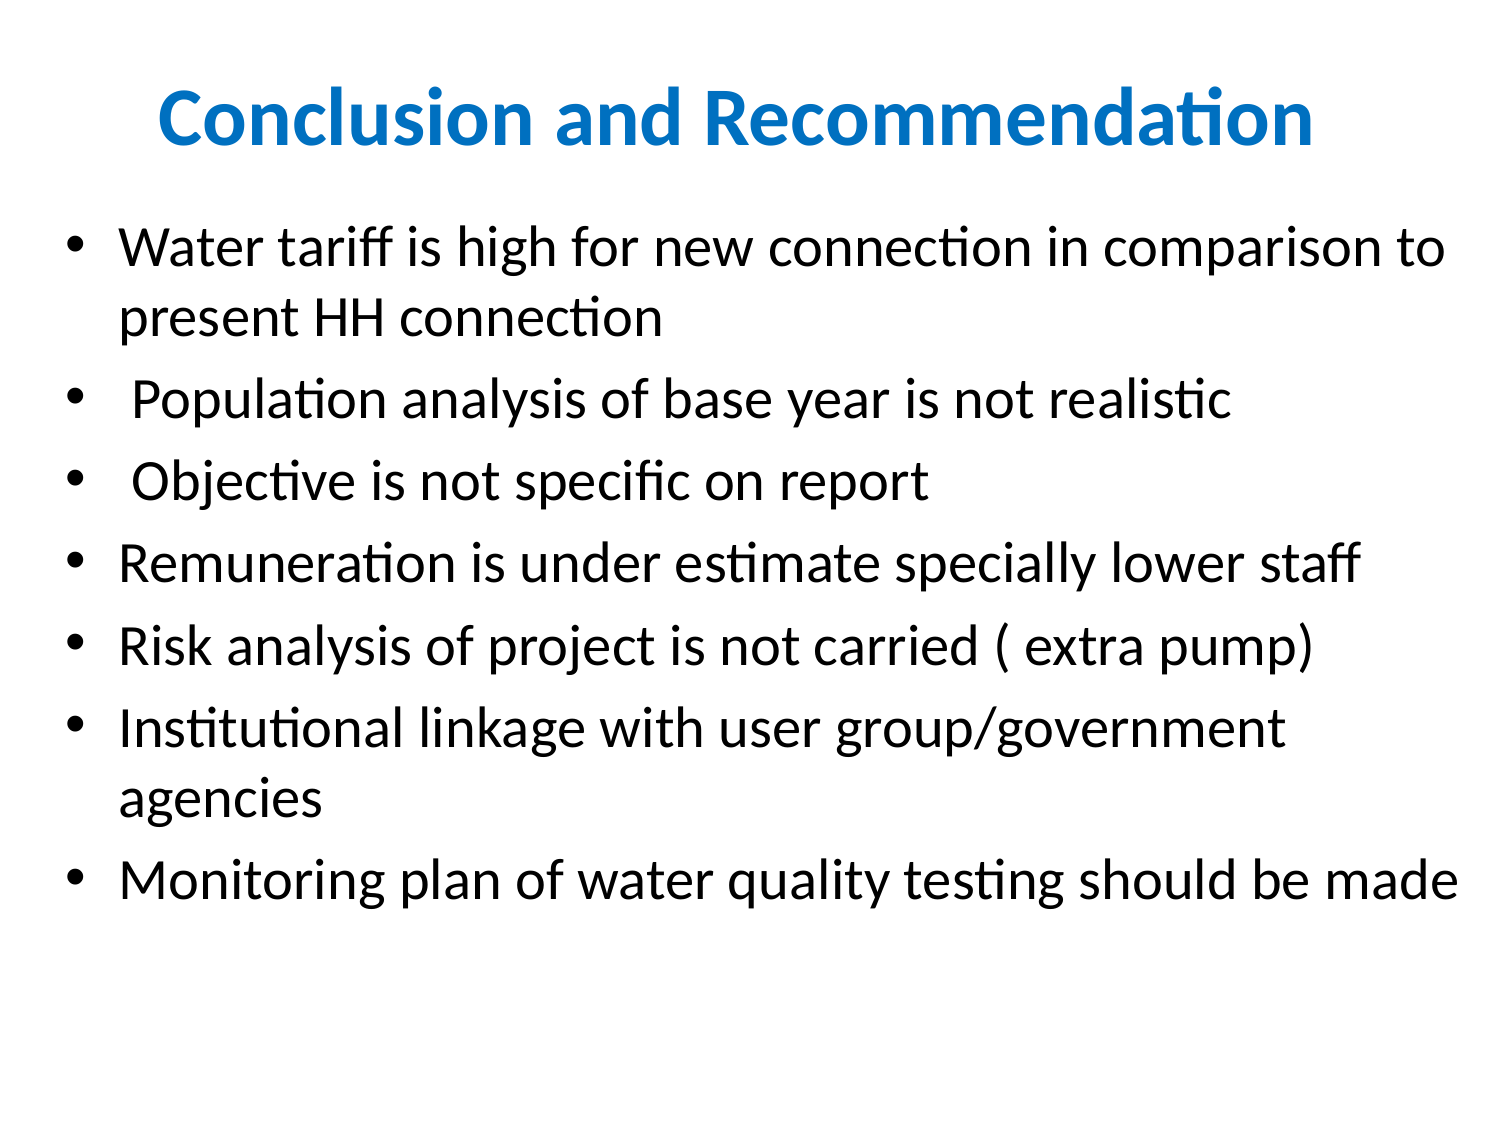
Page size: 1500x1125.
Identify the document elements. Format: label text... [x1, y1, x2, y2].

list Water tariff is high for new connection in comparison to present HH connection Population analysis of base year is not realistic Objective is not specific on report Remuneration is under estimate specially lower staff Risk analysis of project is not carried ( extra pump) Institutional linkage with user group/government agencies Monitoring plan of water quality testing should be made [50, 200, 1500, 975]
title Conclusion and Recommendation [62, 50, 1413, 175]
